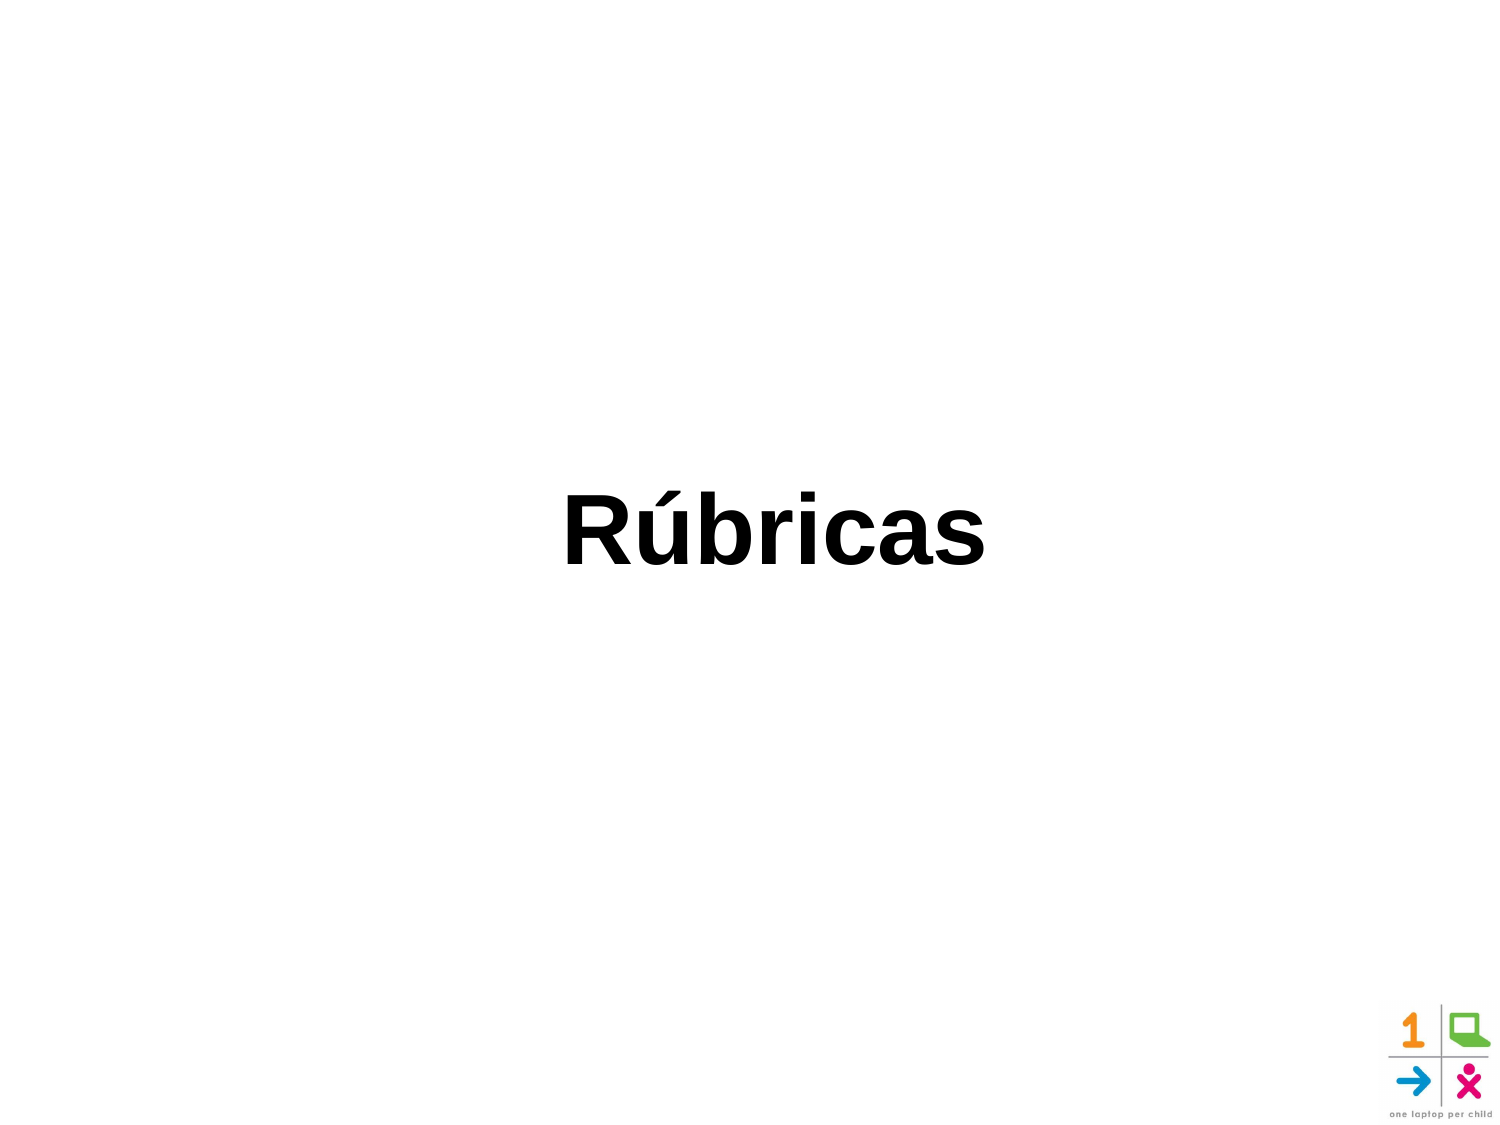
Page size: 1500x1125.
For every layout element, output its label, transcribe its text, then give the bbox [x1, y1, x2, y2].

text_box [1378, 1000, 1500, 1125]
title Rúbricas [112, 382, 1388, 600]
